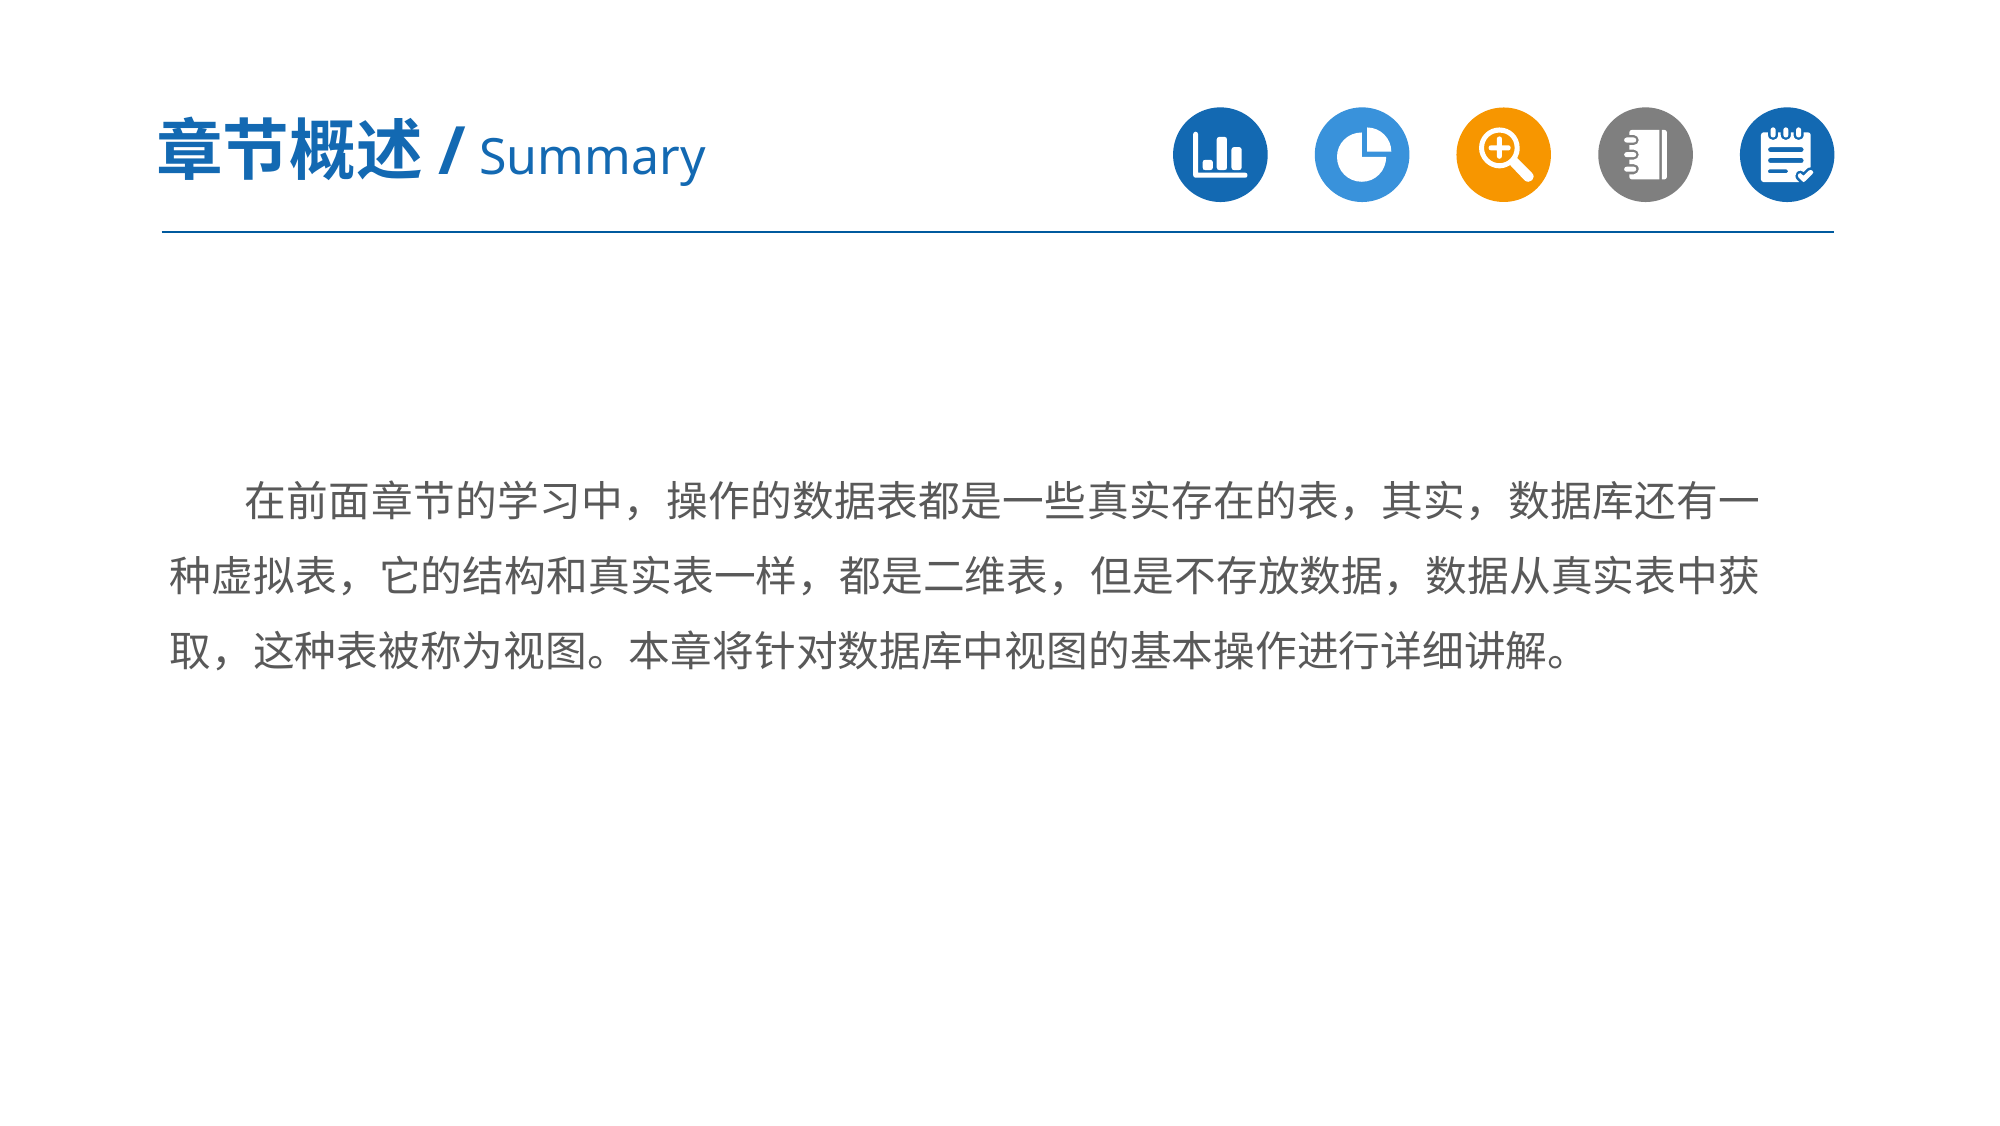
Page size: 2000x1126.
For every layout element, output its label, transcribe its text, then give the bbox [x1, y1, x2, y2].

text_box 章节概述/ Summary [110, 93, 752, 203]
text_box 在前面章节的学习中，操作的数据表都是一些真实存在的表，其实，数据库还有一种虚拟表，它的结构和真实表一样，都是二维表，但是不存放数据，数据从真实表中获取，这种表被称为视图。本章将针对数据库中视图的基本操作进行详细讲解。 [149, 439, 1781, 948]
